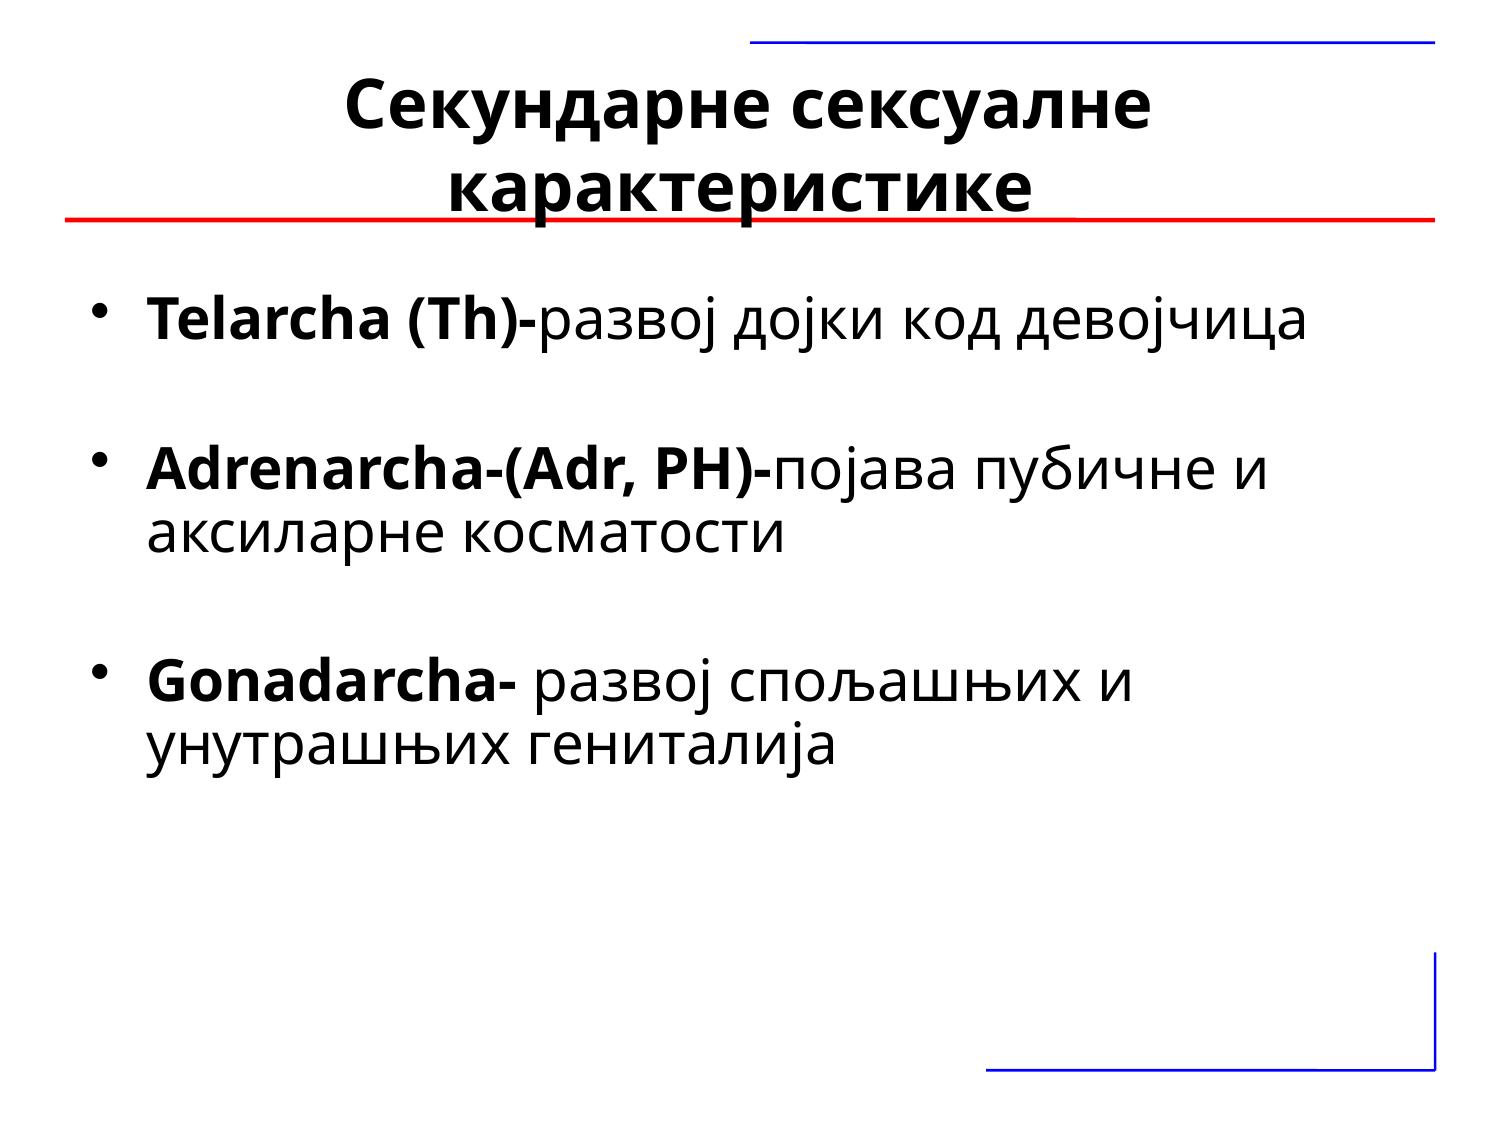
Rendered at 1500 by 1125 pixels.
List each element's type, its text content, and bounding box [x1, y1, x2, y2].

title Секундарне сексуалне карактеристике [74, 19, 1424, 233]
list Telarcha (Th)-развој дојки код девојчица Adrenarchа-(Adr, PH)-појава пубичне и аксиларне косматости Gonadarcha- развој спољашњих и унутрашњих гениталија [74, 281, 1426, 1006]
